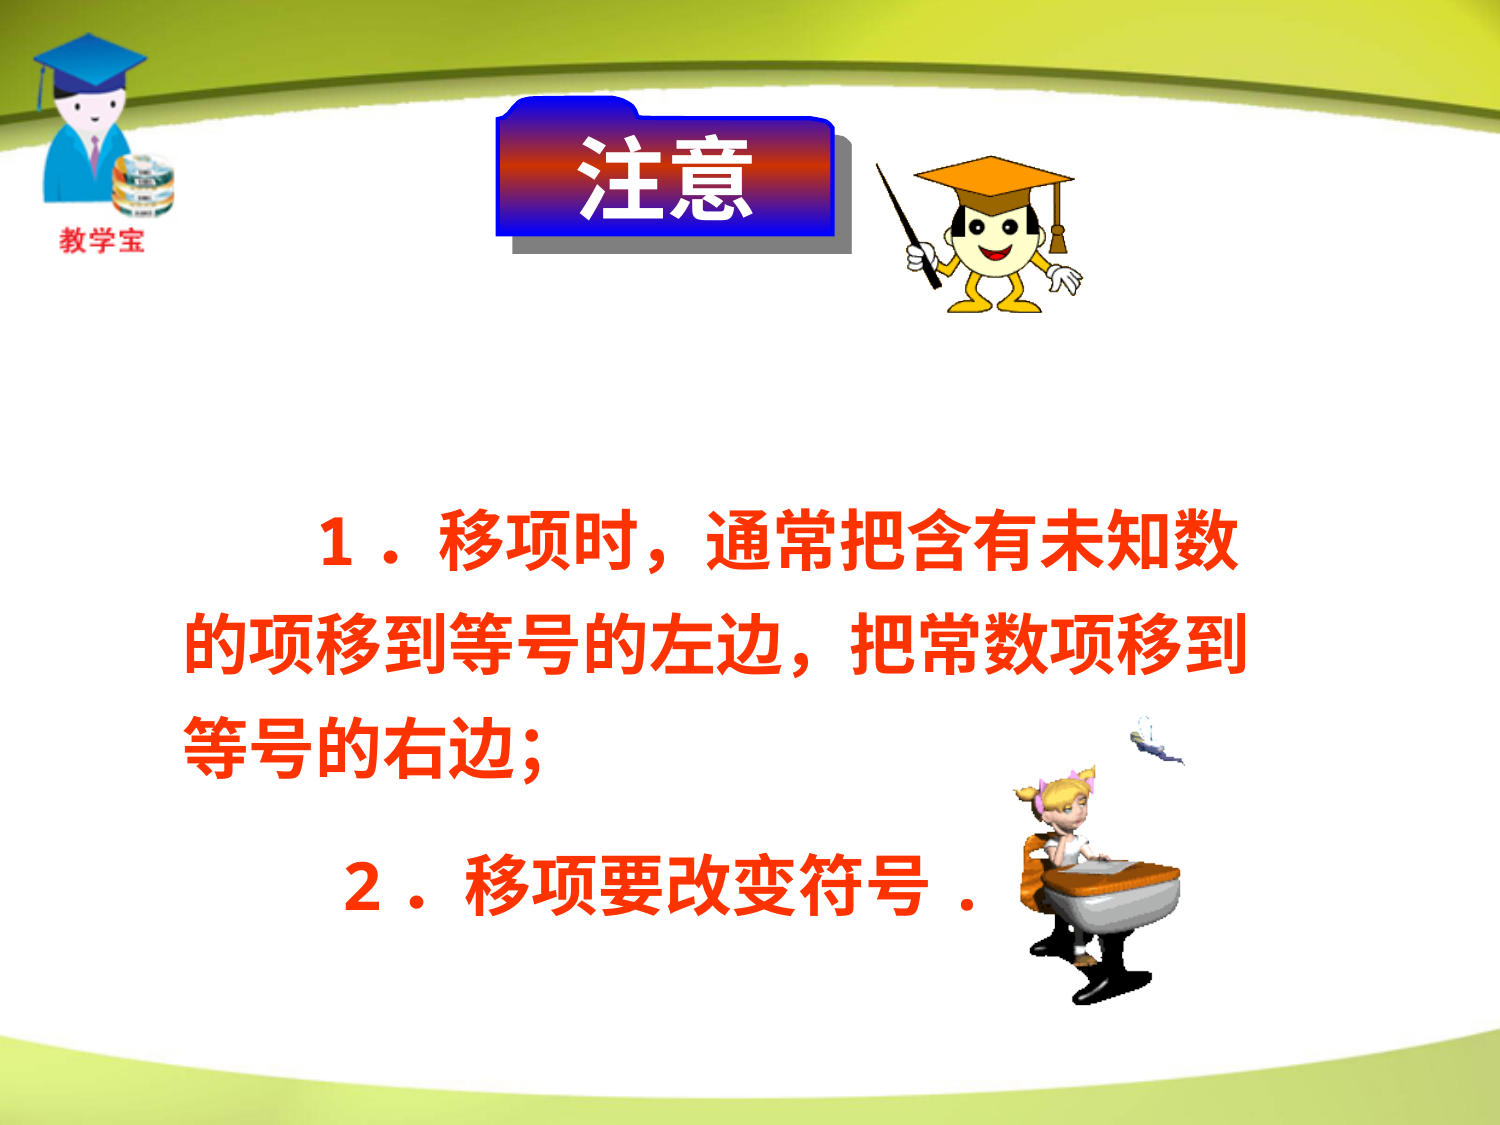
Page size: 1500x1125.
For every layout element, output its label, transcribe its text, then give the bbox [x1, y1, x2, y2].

picture [0, 0, 1500, 1125]
text_box 1．移项时，通常把含有未知数的项移到等号的左边，把常数项移到等号的右边； 2．移项要改变符号. [167, 467, 1310, 1035]
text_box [497, 92, 1121, 394]
